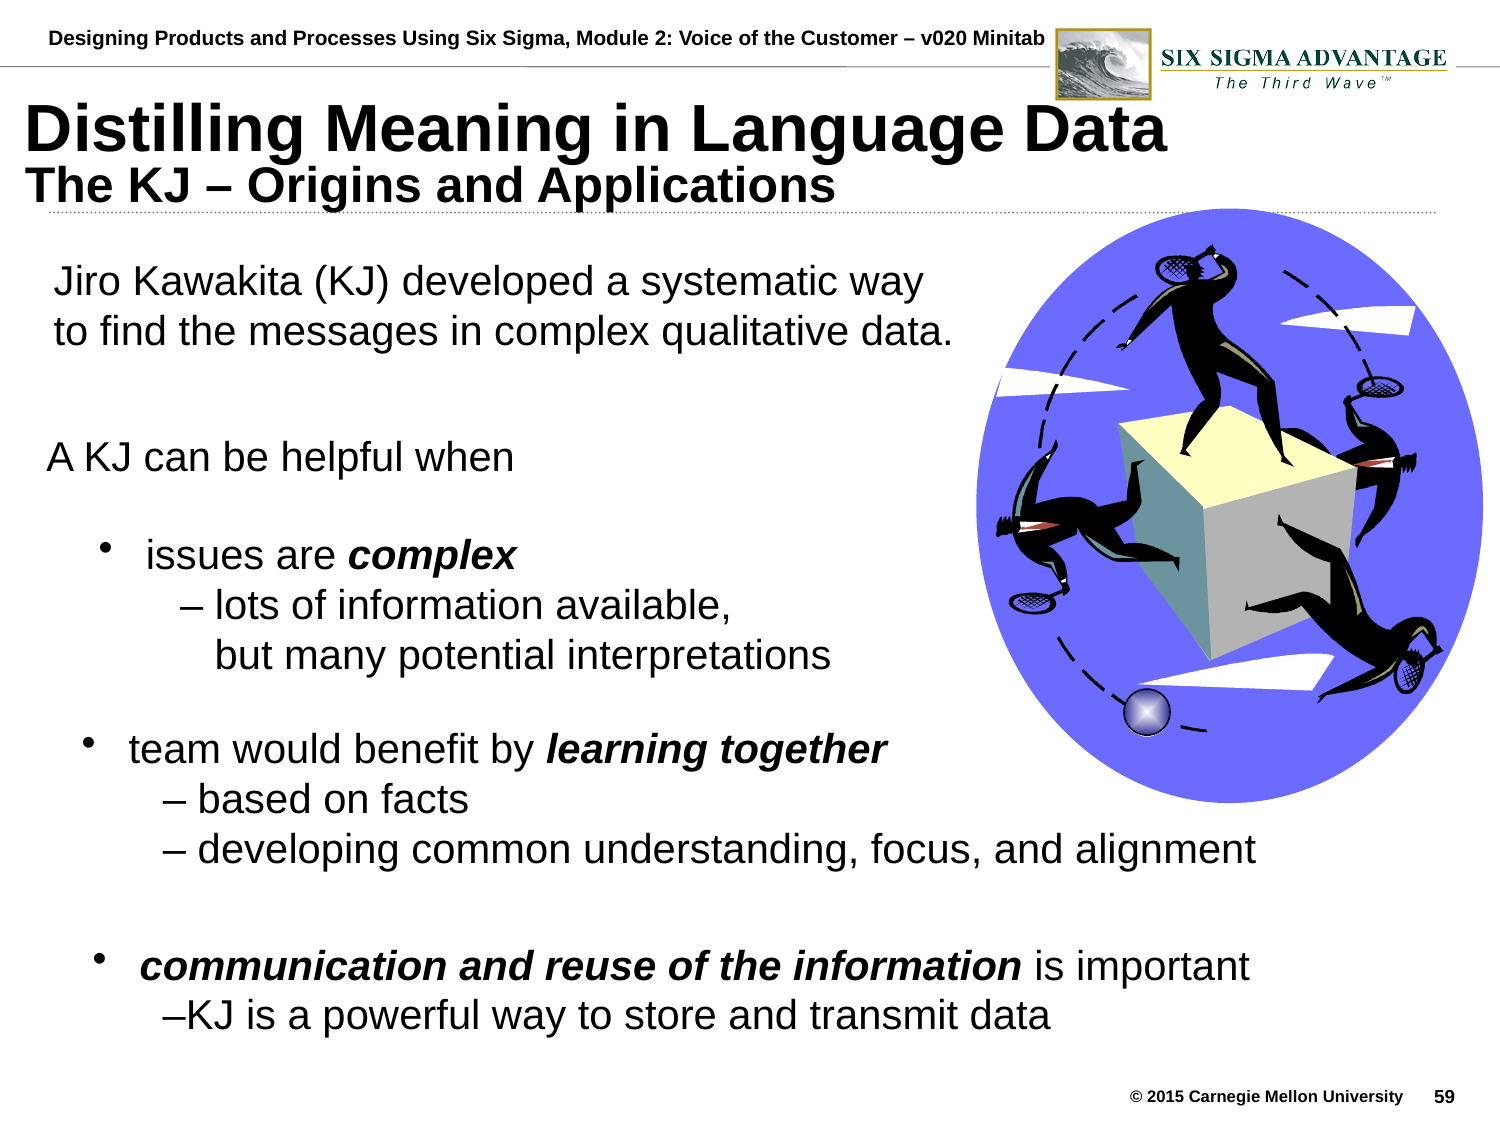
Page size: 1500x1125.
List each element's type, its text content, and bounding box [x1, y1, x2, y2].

text_box team would benefit by learning together – based on facts – developing common understanding, focus, and alignment [66, 812, 1297, 880]
picture [1049, 24, 1456, 104]
title Distilling Meaning in Language Data The KJ – Origins and Applications [24, 99, 1300, 212]
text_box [77, 930, 1380, 1047]
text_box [31, 208, 1484, 804]
